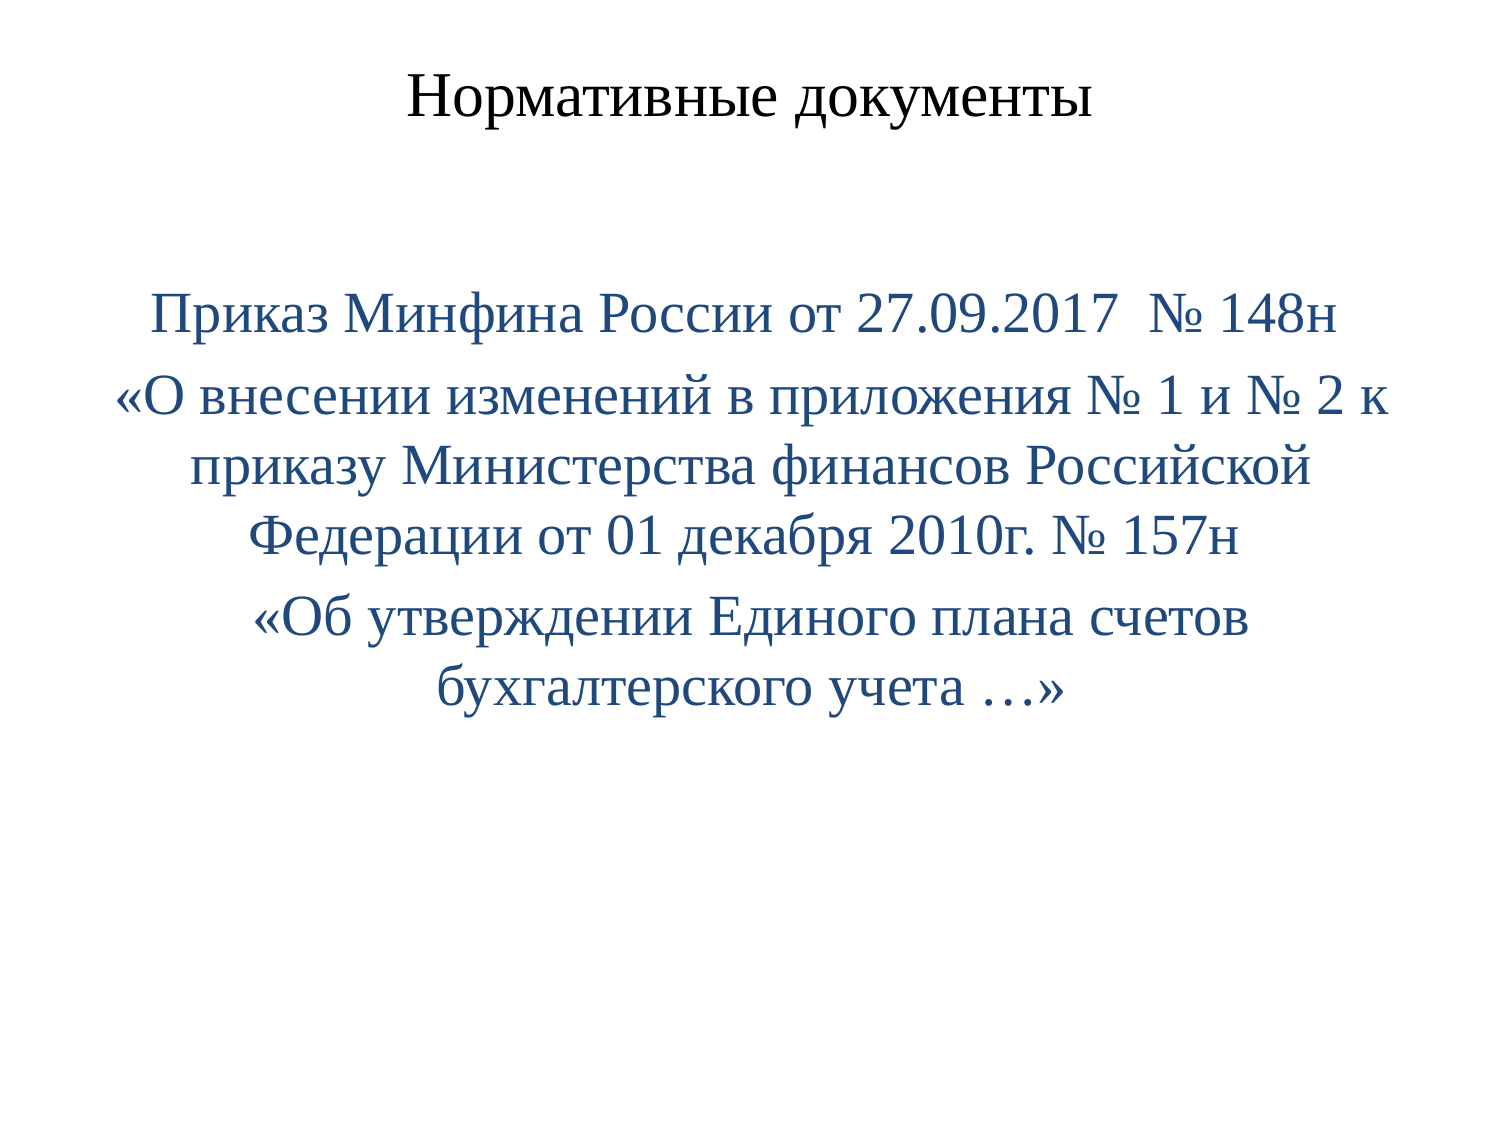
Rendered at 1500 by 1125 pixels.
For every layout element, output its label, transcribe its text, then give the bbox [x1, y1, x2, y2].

list Приказ Минфина России от 27.09.2017 № 148н «О внесении изменений в приложения № 1 и № 2 к приказу Министерства финансов Российской Федерации от 01 декабря 2010г. № 157н «Об утверждении Единого плана счетов бухгалтерского учета …» [76, 267, 1427, 894]
title Нормативные документы [75, 45, 1425, 138]
